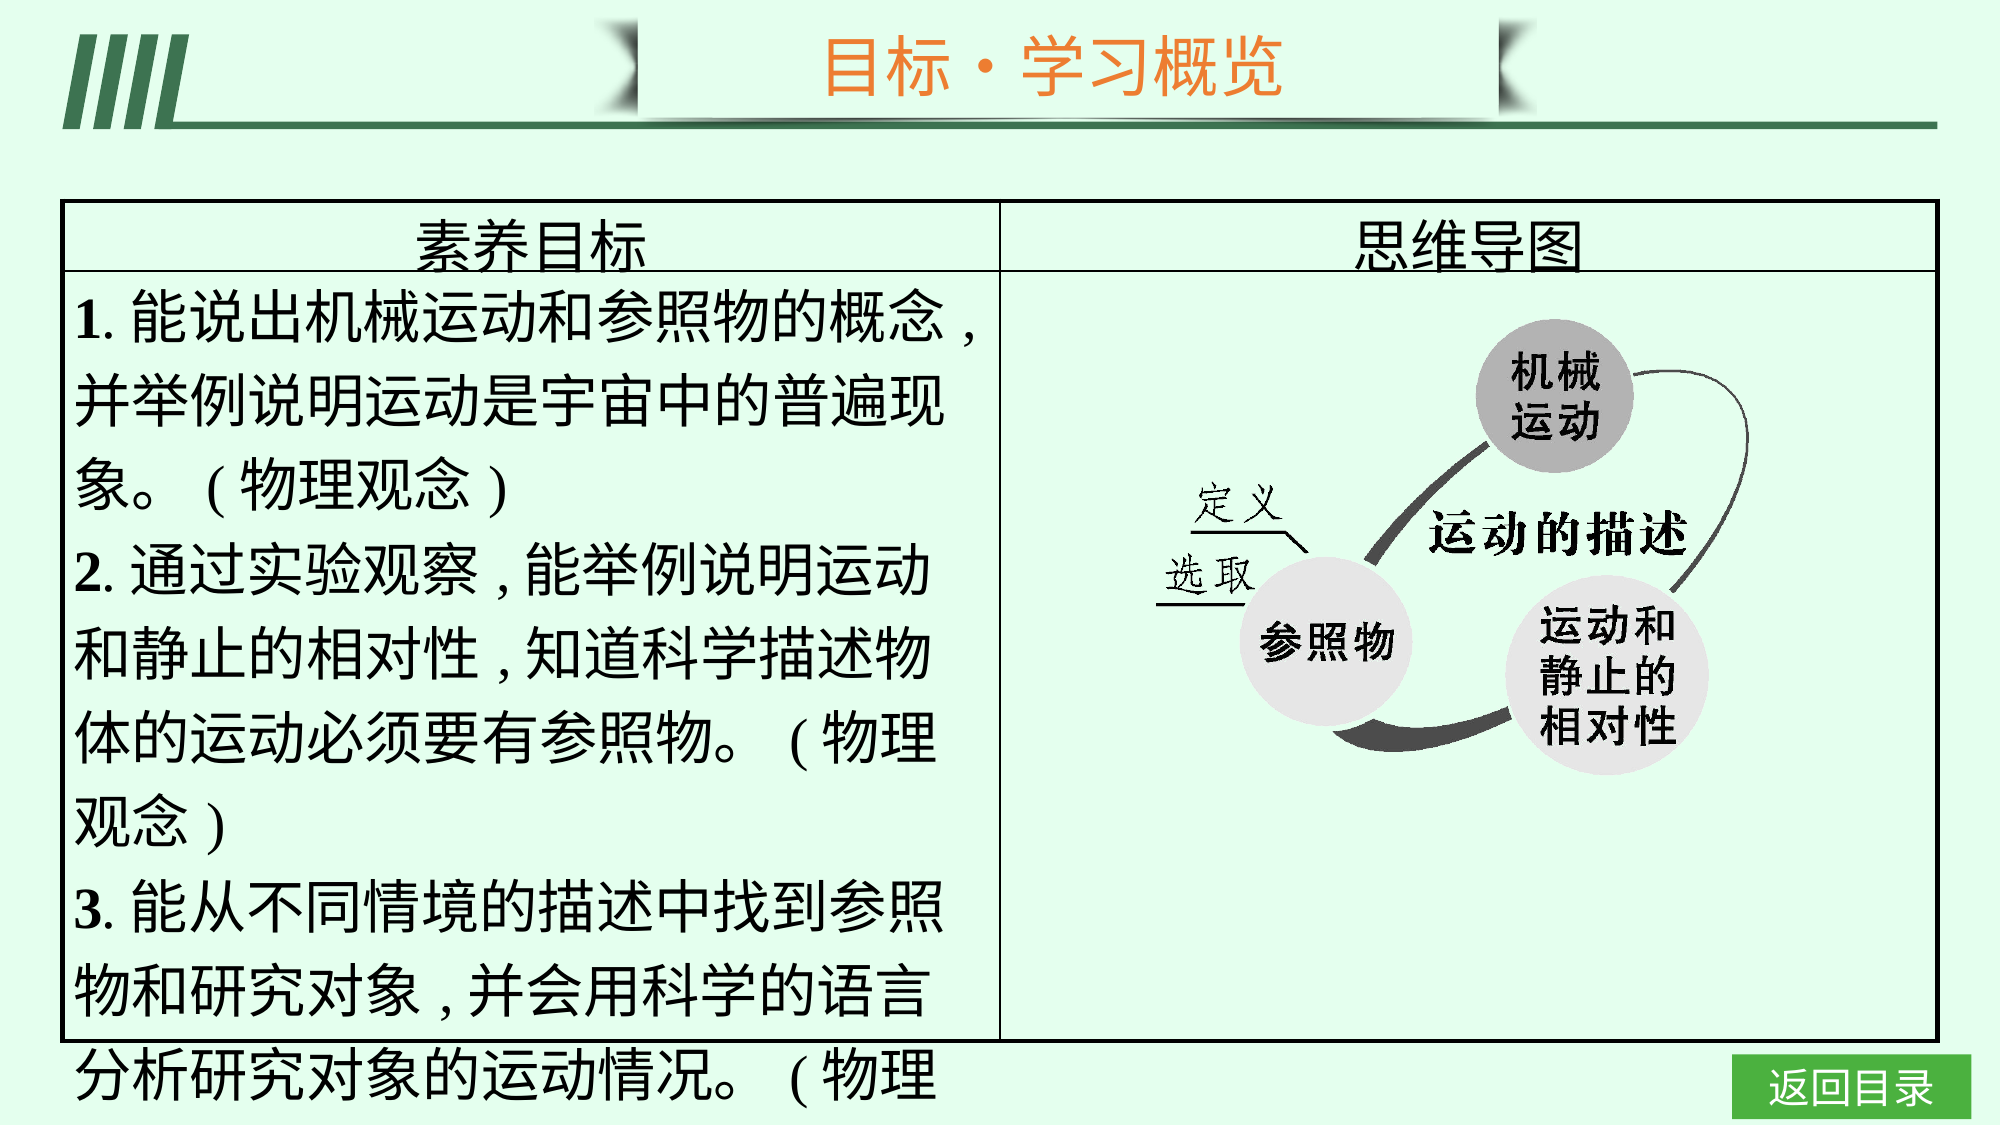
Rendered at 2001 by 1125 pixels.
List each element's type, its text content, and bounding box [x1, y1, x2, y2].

table_header 思维导图 [1001, 203, 1935, 270]
picture [1154, 309, 1750, 781]
table_header 素养目标 [65, 203, 999, 270]
table_cell [1001, 272, 1935, 1039]
table_cell 1.能说出机械运动和参照物的概念,并举例说明运动是宇宙中的普遍现象。(物理观念) 2.通过实验观察,能举例说明运动和静止的相对性,知道科学描述物体的运动必须要有参照物。(物理观念) 3.能从不同情境的描述中找到参照物和研究对象,并会用科学的语言分析研究对象的运动情况。(物理观念) [65, 272, 999, 1039]
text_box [594, 16, 1537, 127]
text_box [62, 34, 1938, 130]
